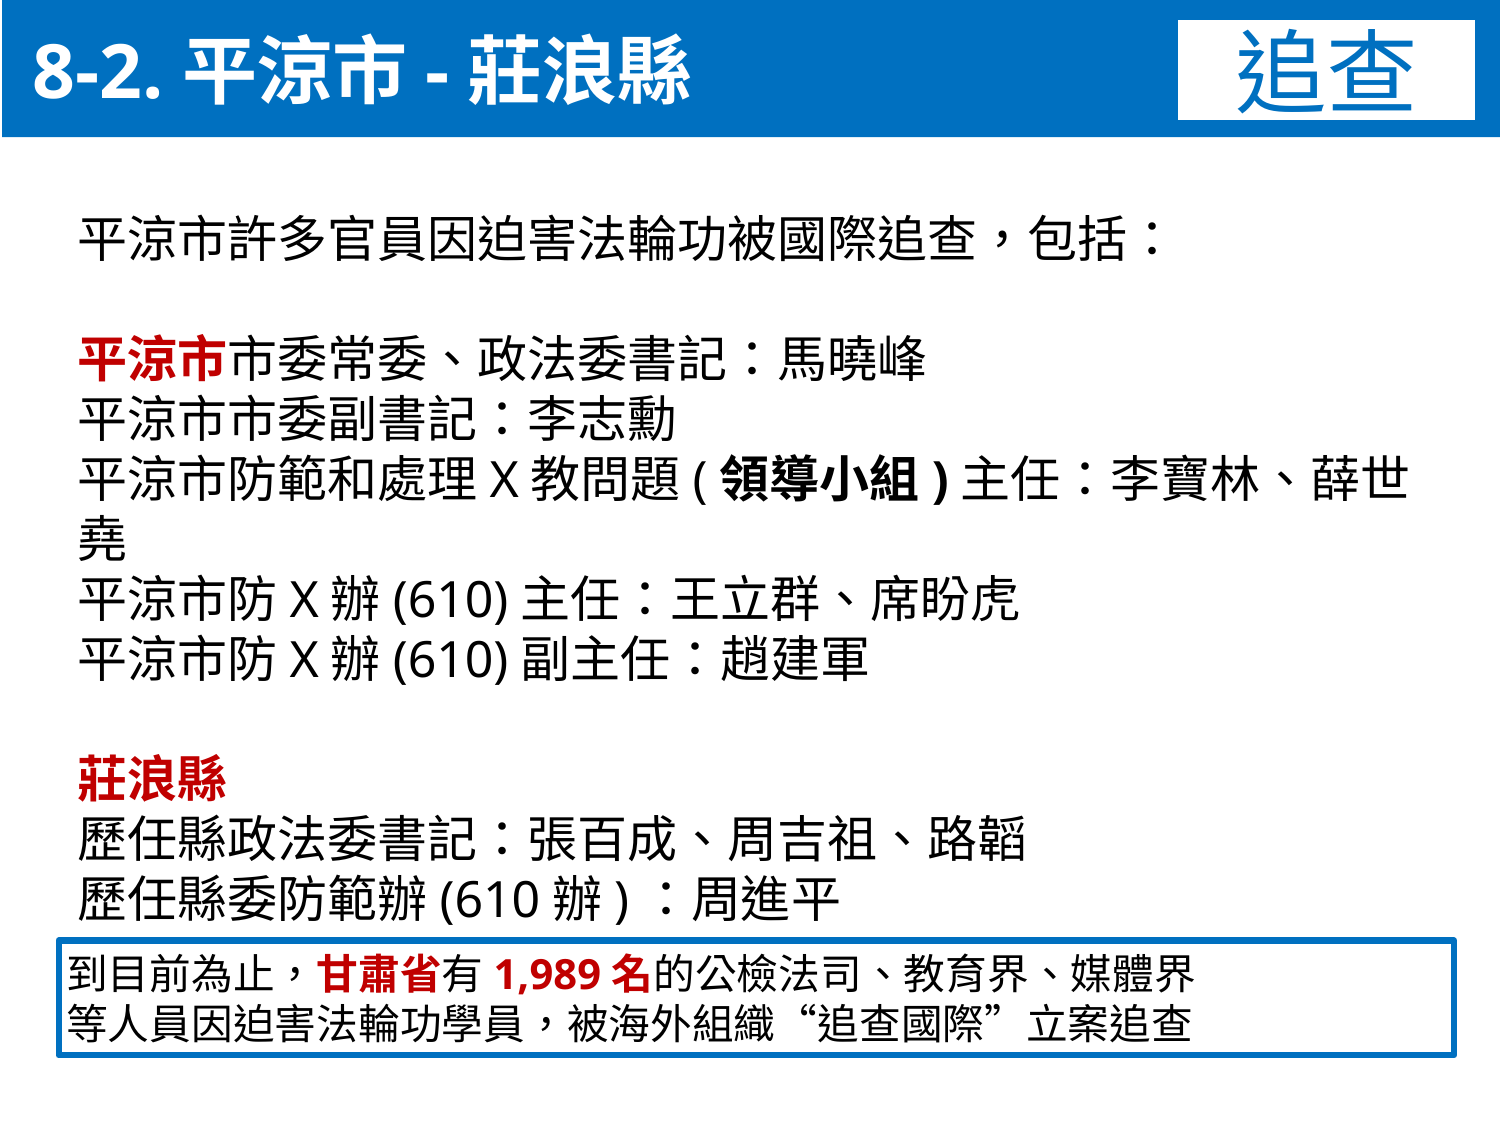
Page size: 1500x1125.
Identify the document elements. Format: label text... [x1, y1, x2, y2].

text_box 平涼市許多官員因迫害法輪功被國際追查，包括： 平涼市市委常委、政法委書記：馬曉峰 平涼市市委副書記：李志勳 平涼市防範和處理X教問題(領導小組)主任：李寶林、薛世堯 平涼市防X辦(610)主任：王立群、席盼虎 平涼市防X辦(610)副主任：趙建軍 莊浪縣 歷任縣政法委書記：張百成、周吉祖、路韜 歷任縣委防範辦(610辦)：周進平 [66, 196, 1446, 693]
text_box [1, 0, 1500, 138]
text_box 到目前為止，甘肅省有1,989名的公檢法司、教育界、媒體界 等人員因迫害法輪功學員，被海外組織“追查國際”立案追查 [58, 940, 1454, 1056]
